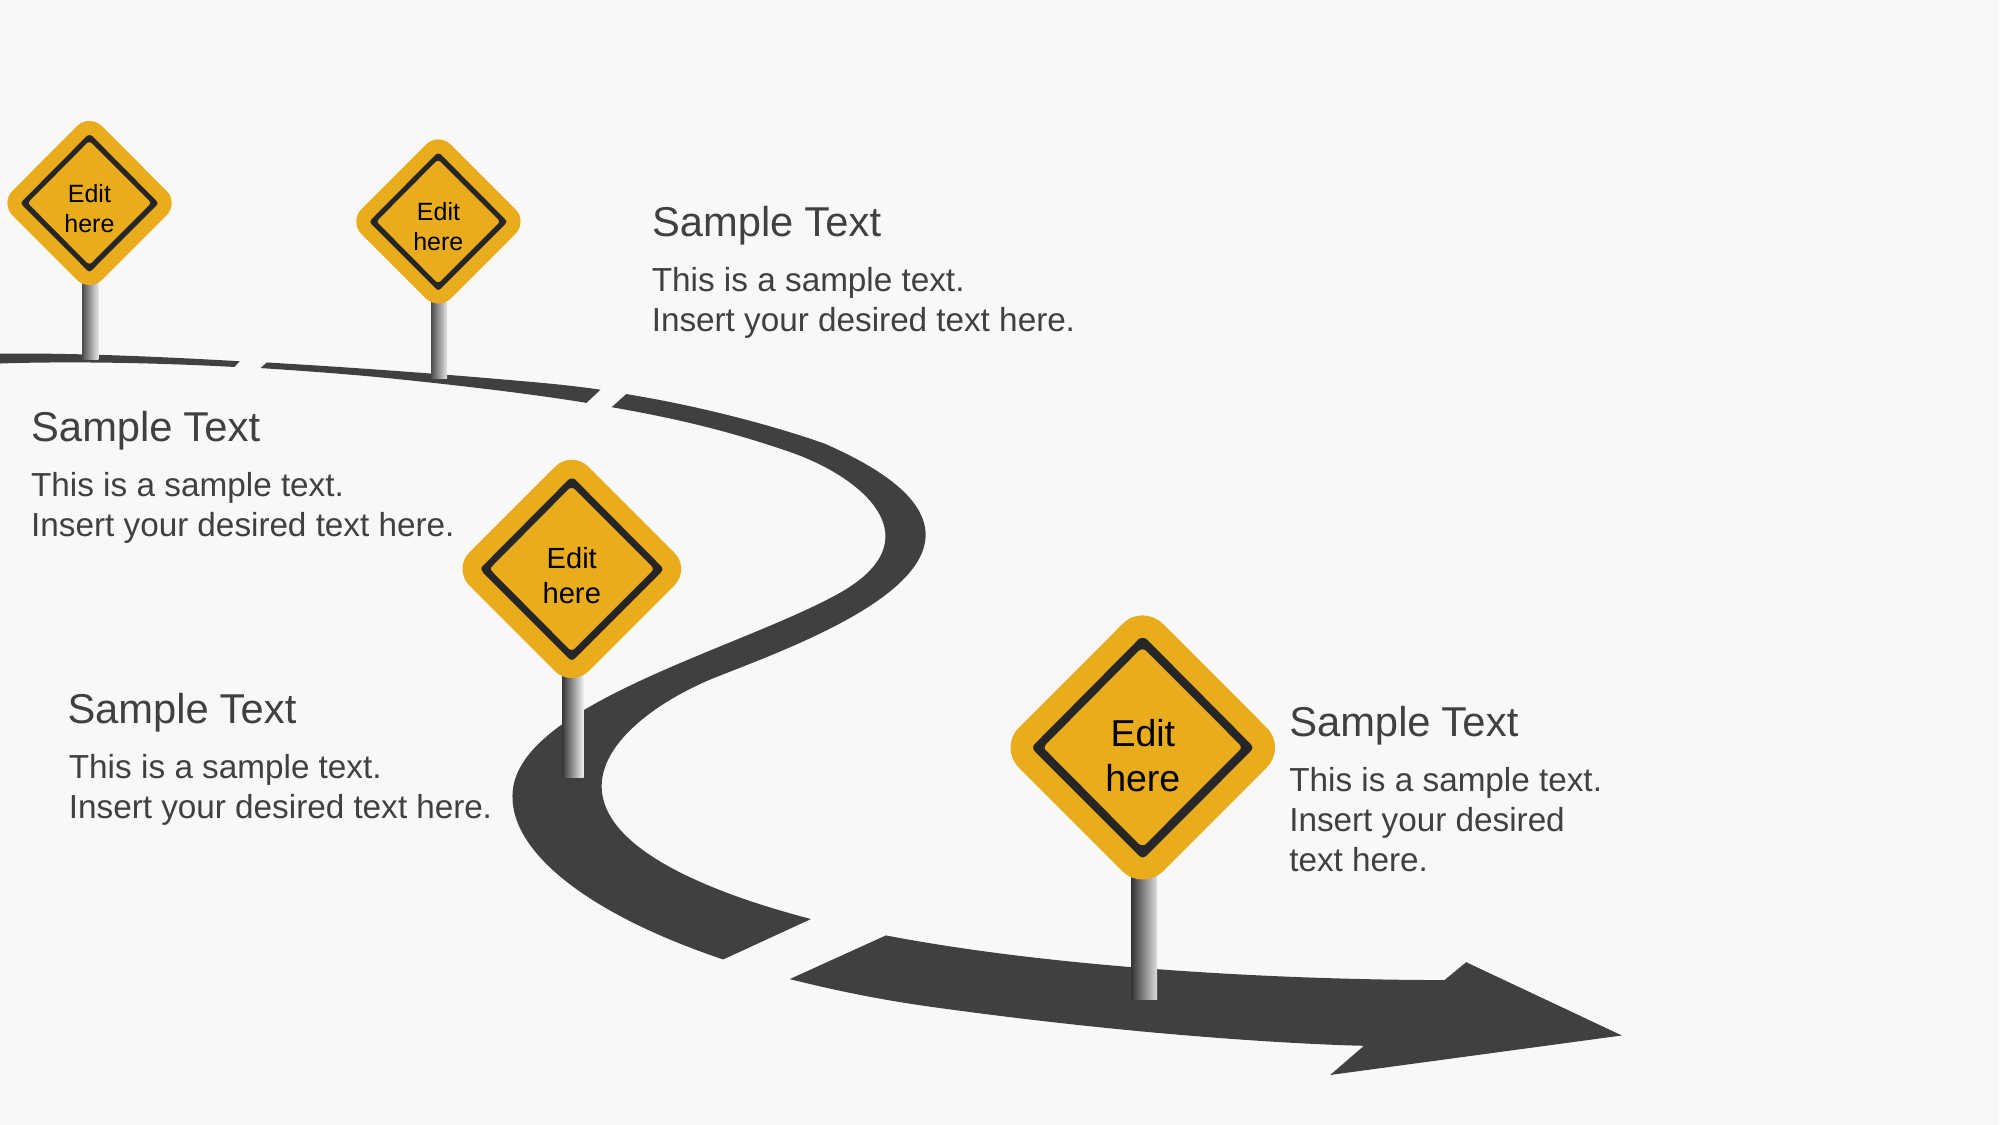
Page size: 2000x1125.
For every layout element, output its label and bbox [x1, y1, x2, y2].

text_box [354, 137, 523, 379]
text_box [5, 118, 174, 360]
text_box [459, 457, 684, 778]
text_box [0, 352, 1623, 1076]
text_box [16, 391, 523, 593]
text_box [636, 187, 1296, 388]
text_box [52, 674, 587, 835]
text_box [1282, 687, 1641, 888]
text_box [1007, 612, 1279, 1001]
